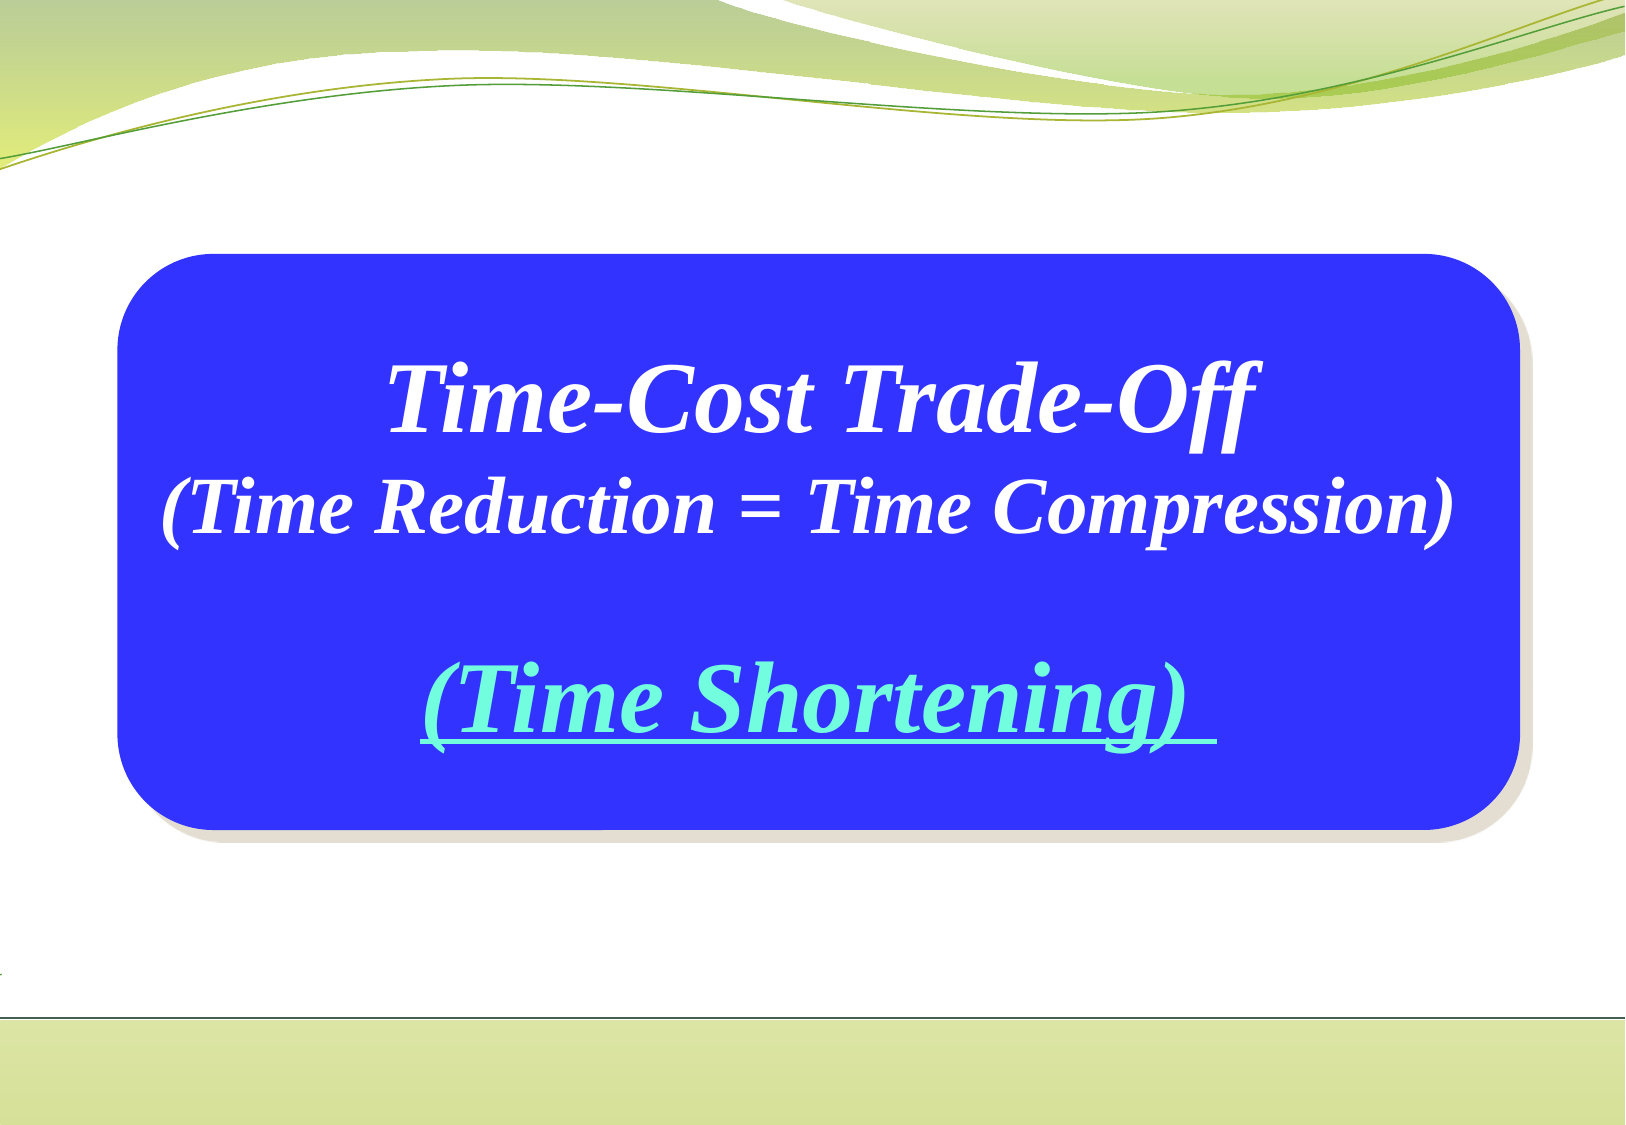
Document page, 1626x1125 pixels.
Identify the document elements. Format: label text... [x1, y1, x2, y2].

text_box Time-Cost Trade-Off (Time Reduction = Time Compression) (Time Shortening) [117, 253, 1521, 831]
